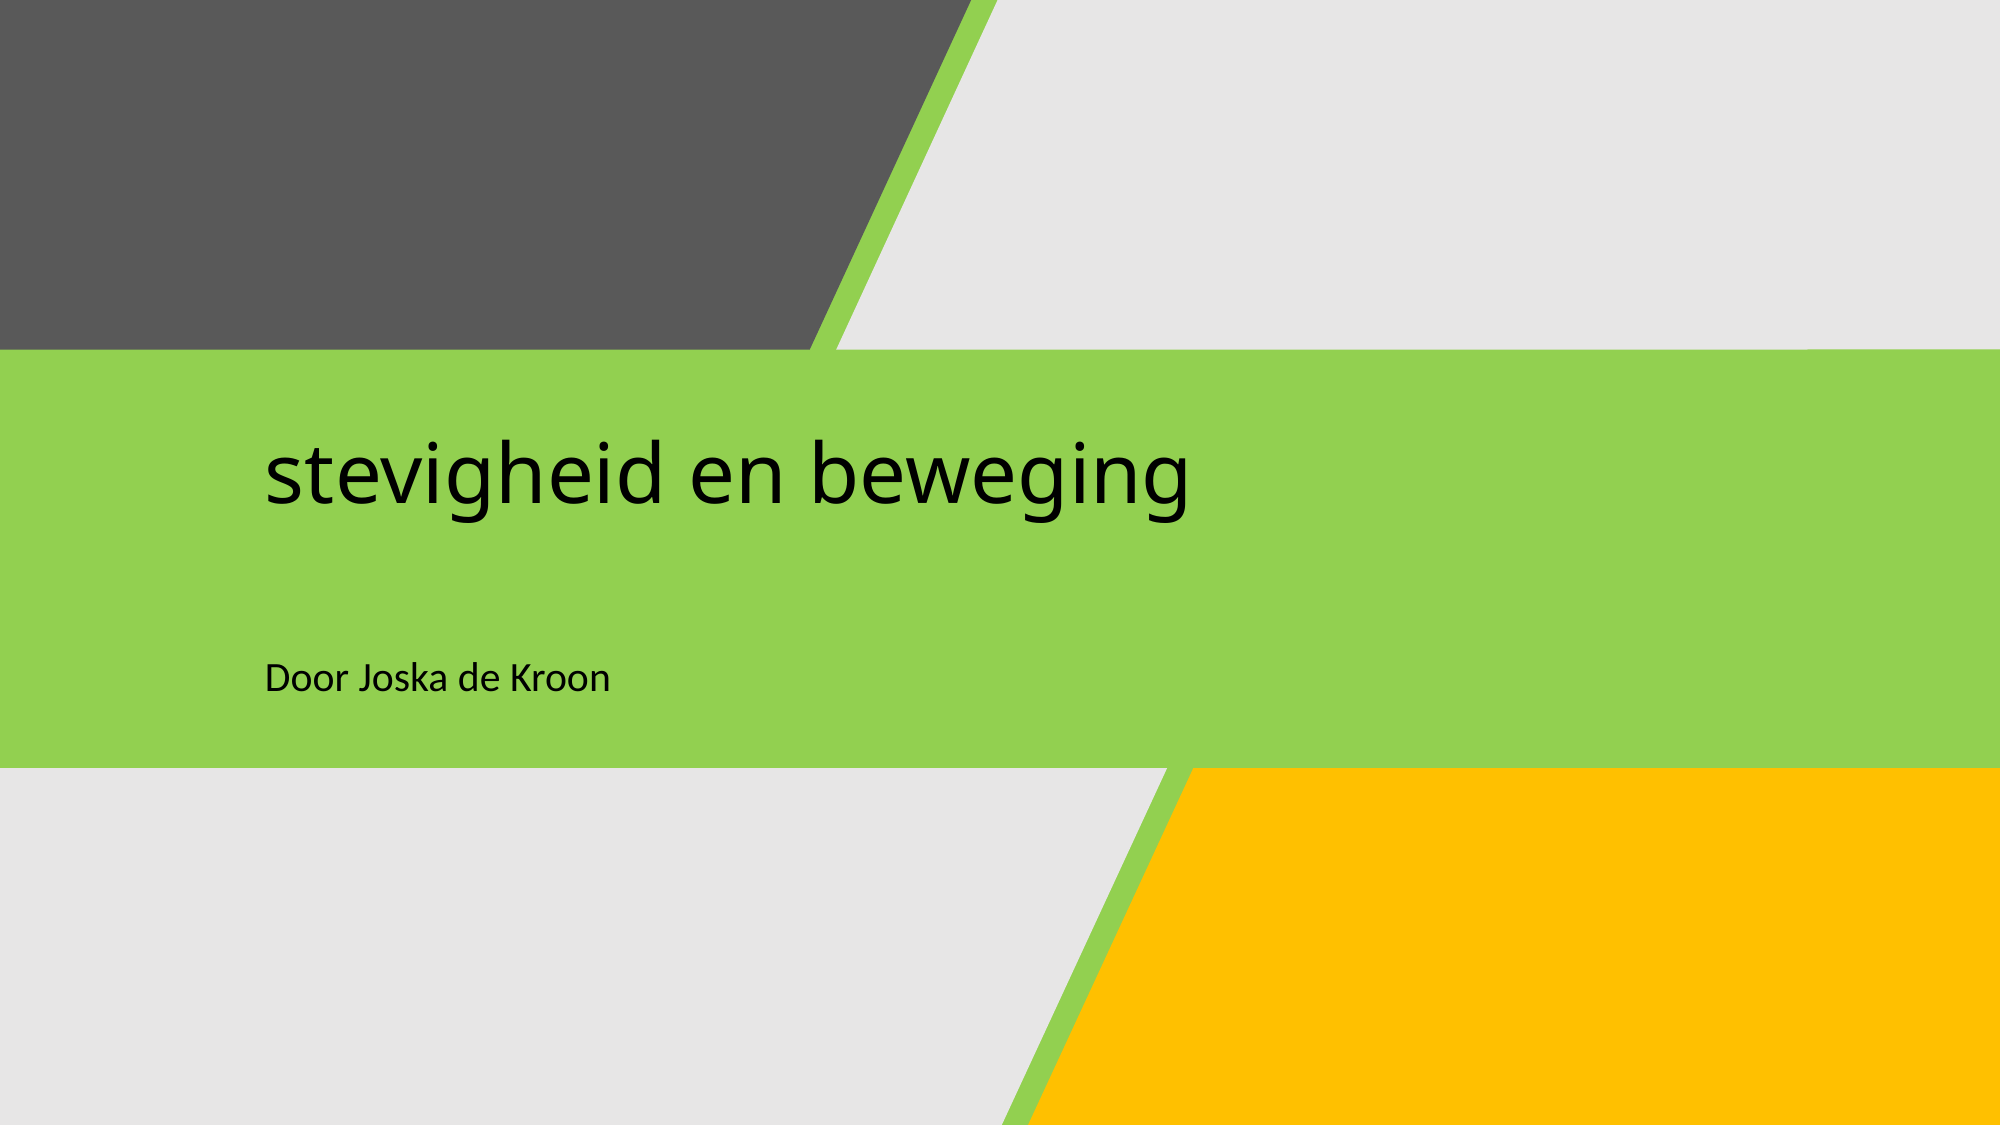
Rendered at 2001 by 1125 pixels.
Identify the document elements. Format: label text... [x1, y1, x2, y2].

title stevigheid en beweging [249, 368, 1750, 625]
text_box [0, 767, 1169, 1125]
subtitle Door Joska de Kroon [249, 647, 1750, 742]
text_box [1007, 767, 1192, 1125]
text_box [0, 0, 973, 351]
text_box [1026, 767, 2000, 1125]
text_box [834, 0, 2000, 351]
